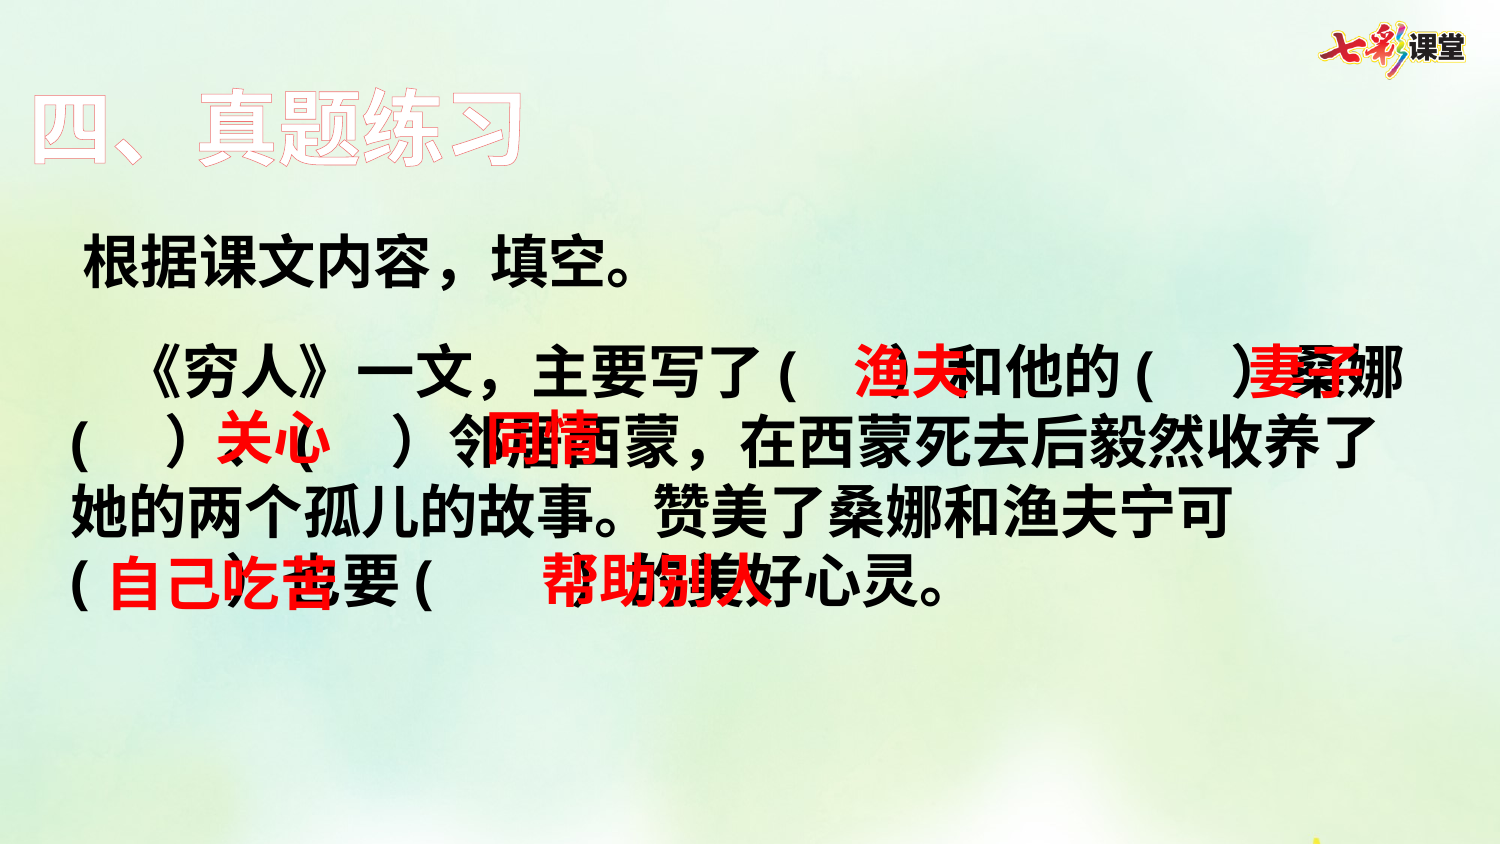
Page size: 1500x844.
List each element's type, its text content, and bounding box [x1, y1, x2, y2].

picture [0, 0, 1500, 844]
text_box 根据课文内容，填空。 [67, 217, 739, 303]
text_box 自己吃苦 [90, 539, 398, 625]
text_box 渔夫 [838, 327, 1024, 413]
text_box 帮助别人 [526, 536, 790, 622]
text_box 妻子 [1234, 327, 1400, 413]
text_box 四、真题练习 [17, 70, 553, 182]
text_box 《穷人》一文，主要写了( ）和他的( ）桑娜( ）、( ）邻居西蒙，在西蒙死去后毅然收养了她的两个孤儿的故事。赞美了桑娜和渔夫宁可( ）也要( ）的美好心灵。 [55, 327, 1447, 622]
text_box 同情 [470, 393, 629, 479]
text_box 关心 [200, 393, 364, 479]
